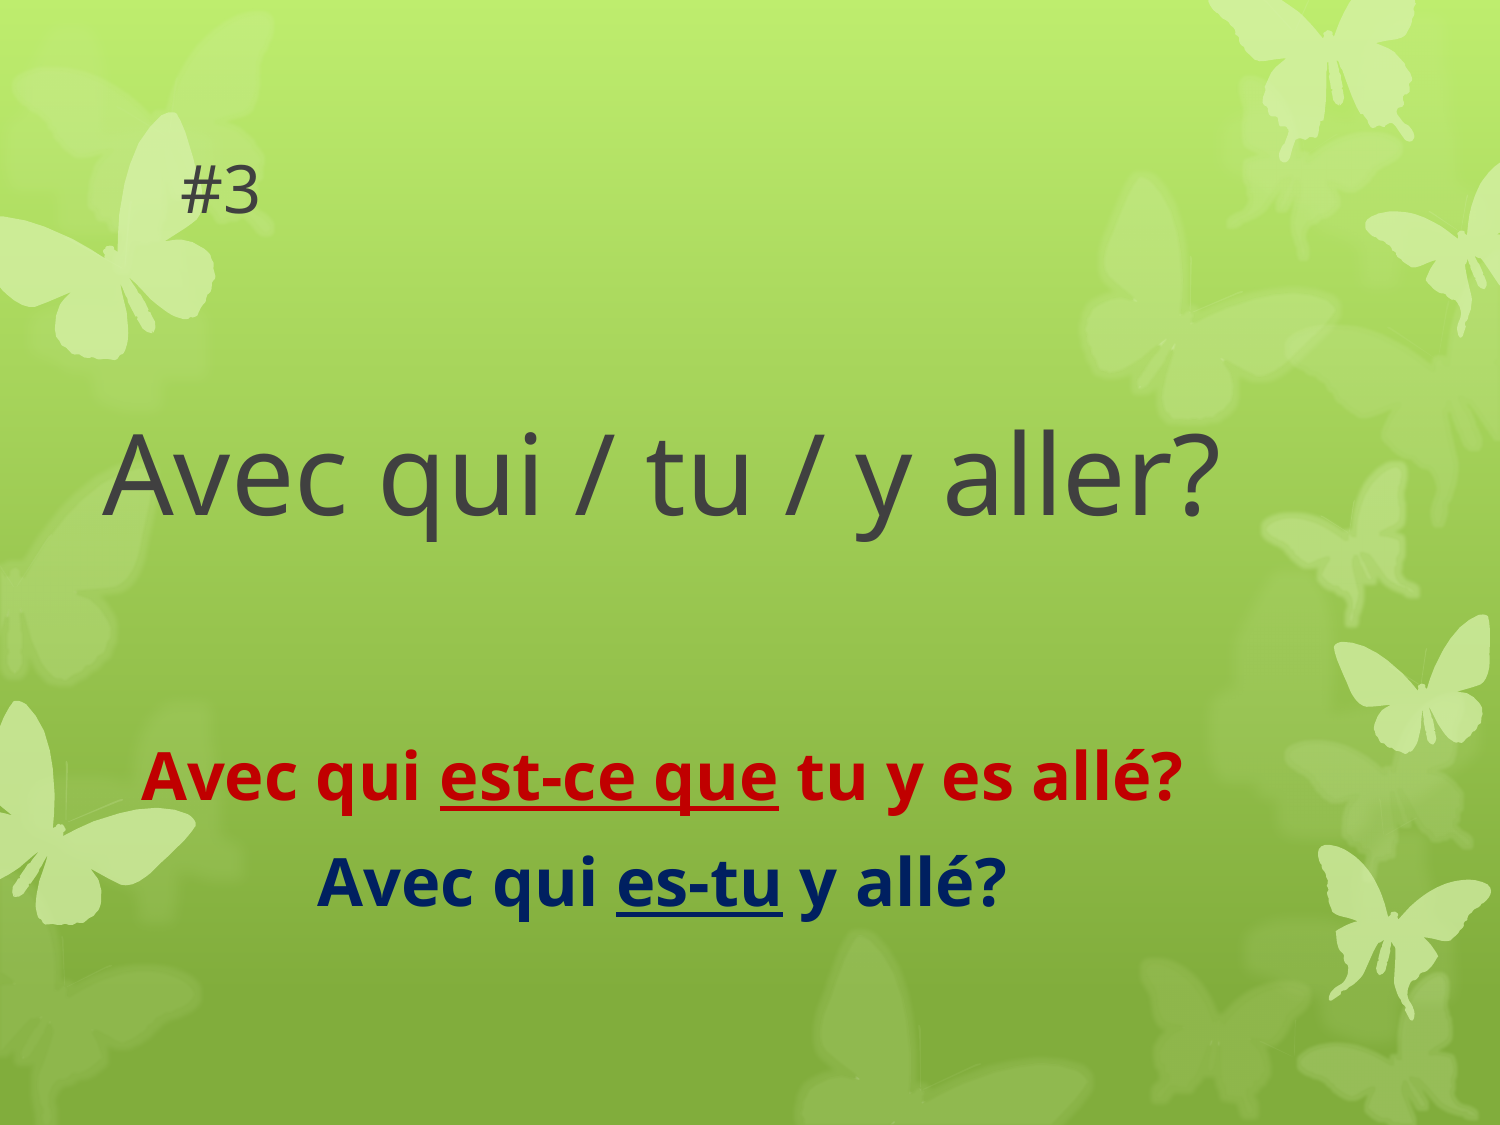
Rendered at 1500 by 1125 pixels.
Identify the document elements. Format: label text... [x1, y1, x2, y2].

title #3 [165, 110, 1335, 263]
list Avec qui / tu / y aller? Avec qui est-ce que tu y es allé? Avec qui es-tu y allé? [0, 264, 1325, 1060]
